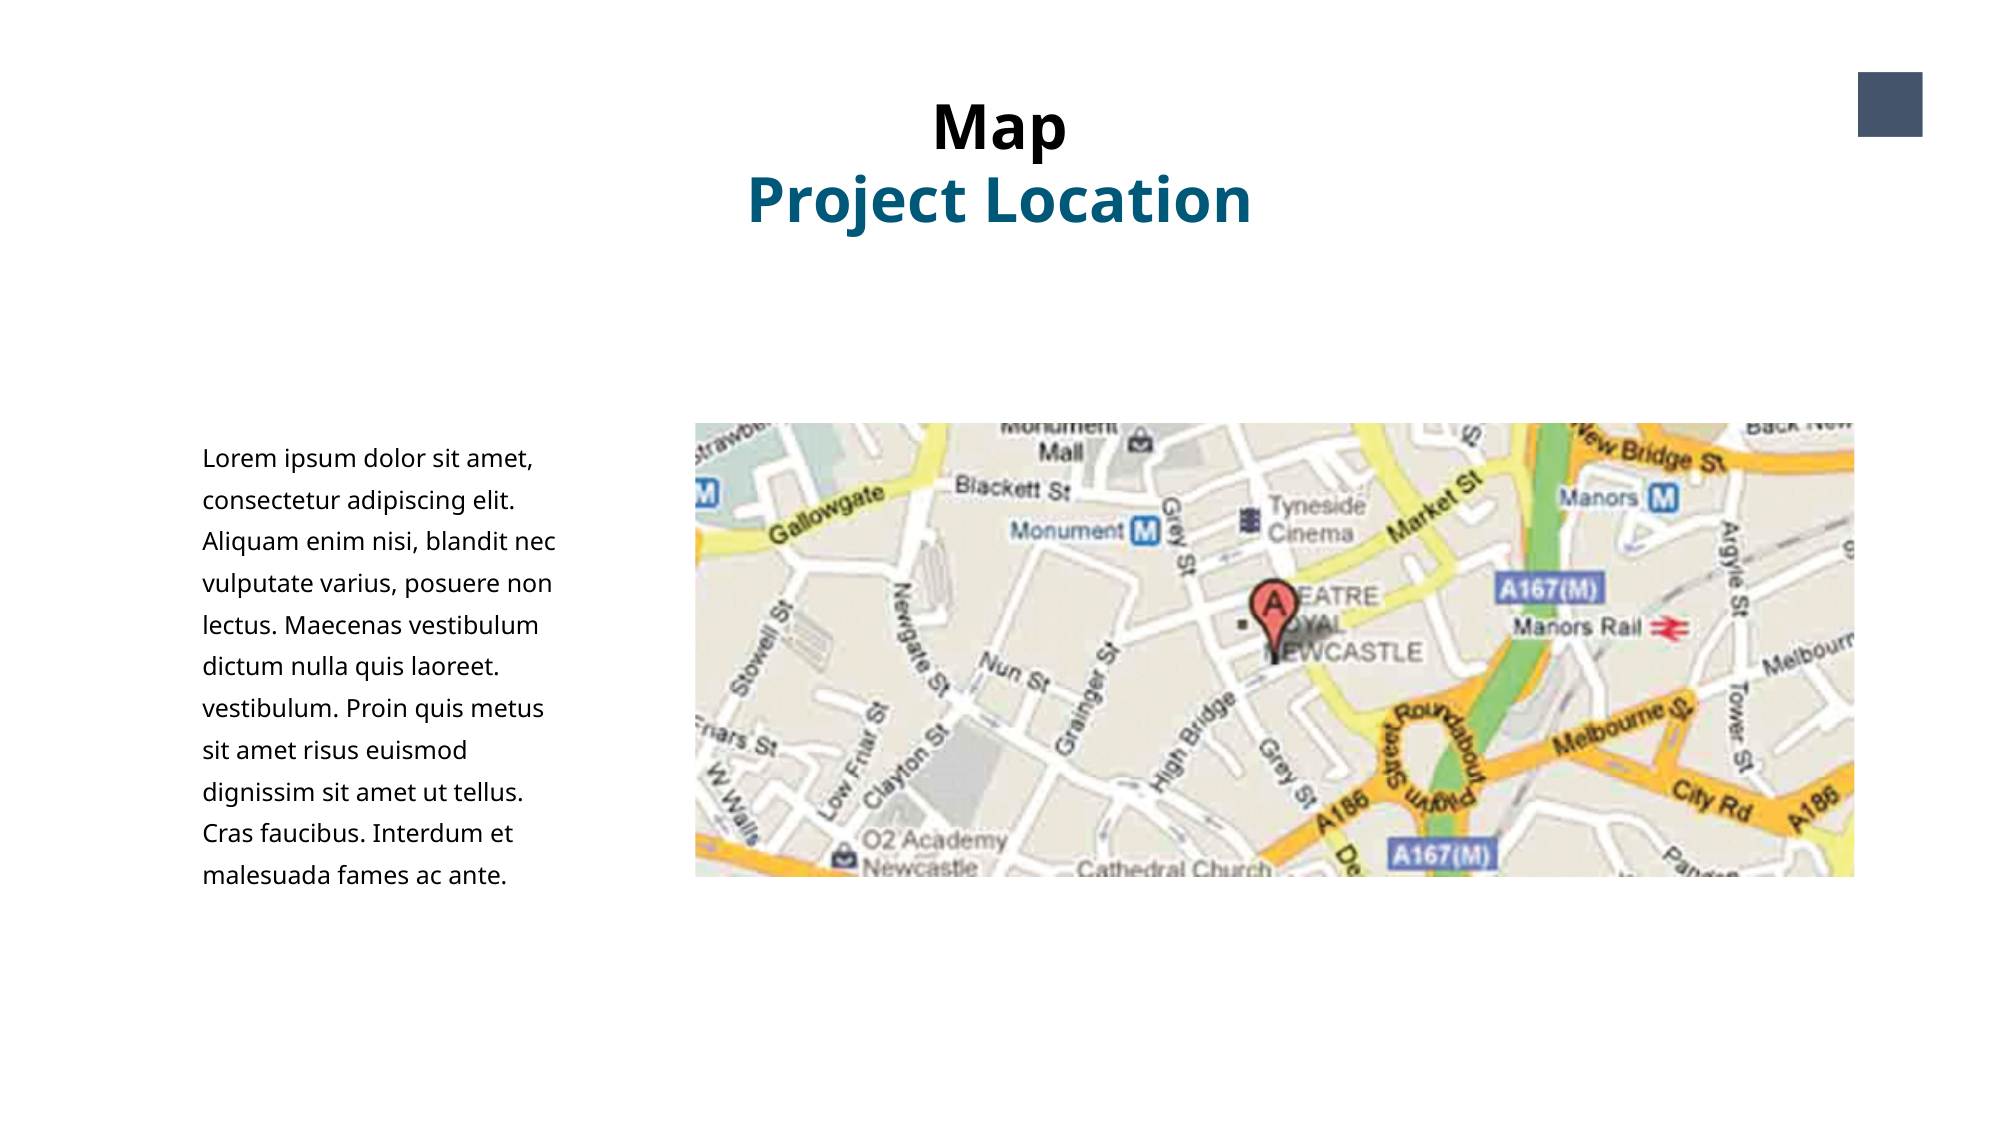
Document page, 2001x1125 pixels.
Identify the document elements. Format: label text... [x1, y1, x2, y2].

slide_number 20 [1854, 78, 1927, 130]
picture [695, 423, 1855, 877]
text_box [1857, 130, 1924, 138]
text_box Map Project Location [731, 81, 1269, 243]
text_box Lorem ipsum dolor sit amet, consectetur adipiscing elit. Aliquam enim nisi, blandit nec vulputate varius, posuere non lectus. Maecenas vestibulum dictum nulla quis laoreet. vestibulum. Proin quis metus sit amet risus euismod dignissim sit amet ut tellus. Cras faucibus. Interdum et malesuada fames ac ante. [187, 423, 583, 897]
text_box [1857, 71, 1924, 78]
